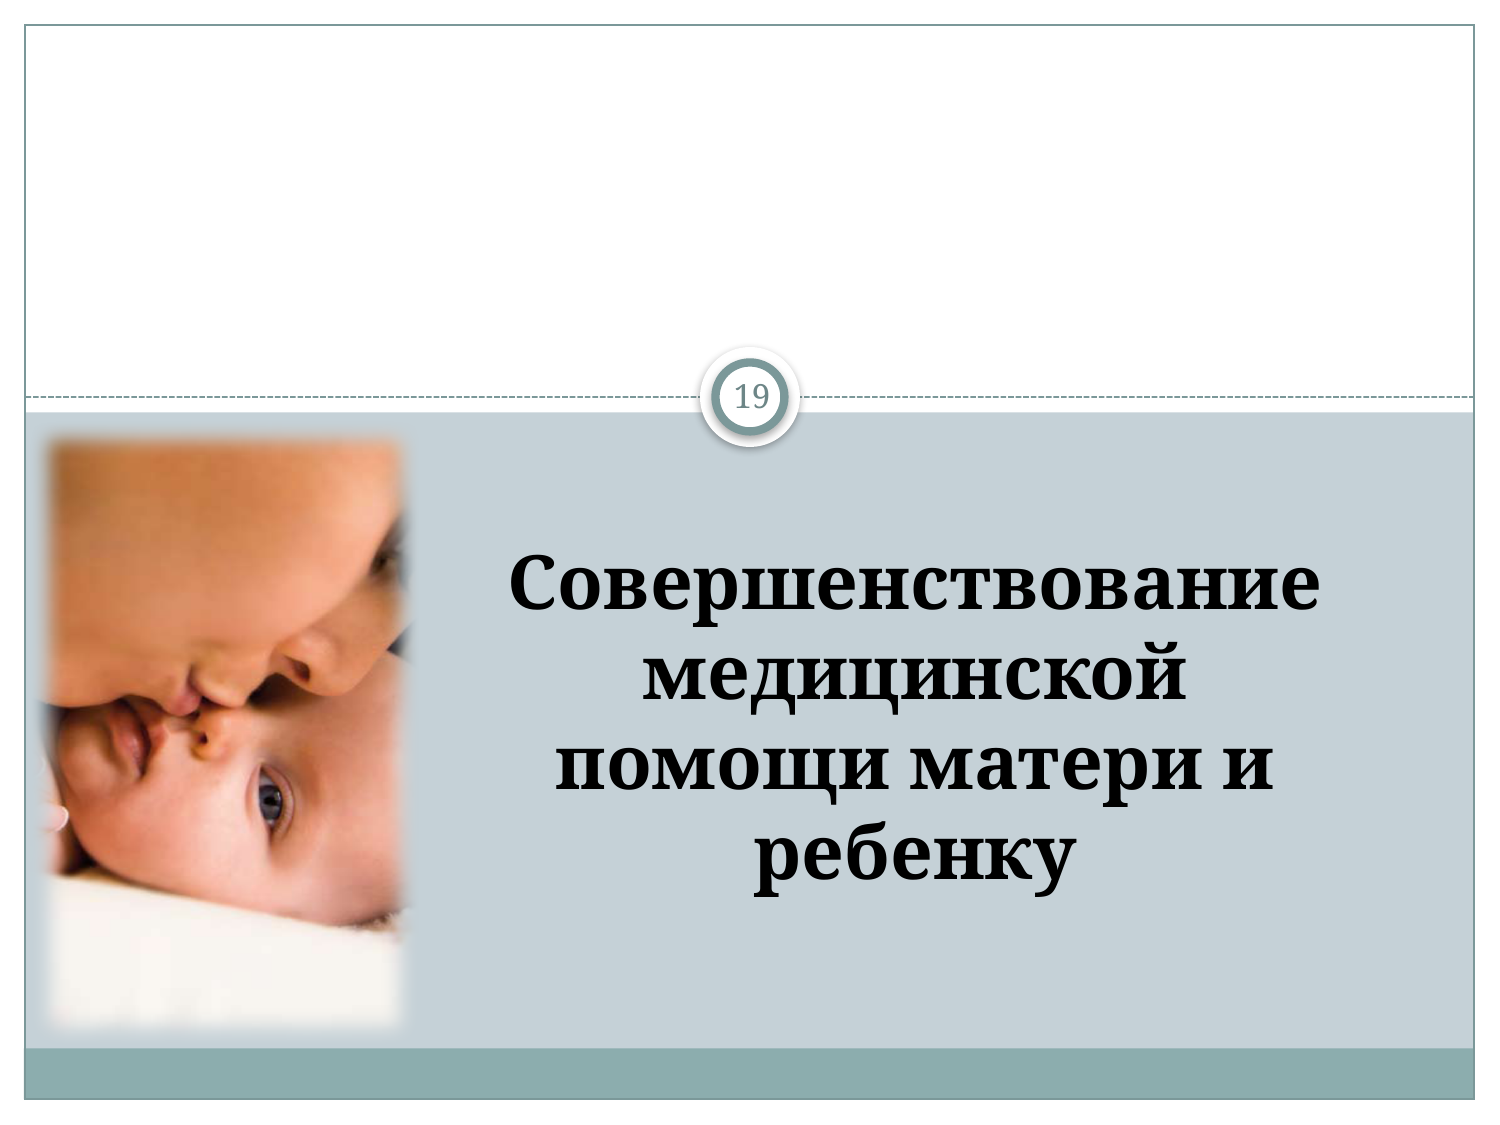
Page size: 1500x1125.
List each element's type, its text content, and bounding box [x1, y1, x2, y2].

picture [29, 420, 420, 1048]
slide_number 19 [714, 361, 790, 435]
text_box Совершенствование медицинской помощи матери и ребенку [454, 527, 1376, 902]
